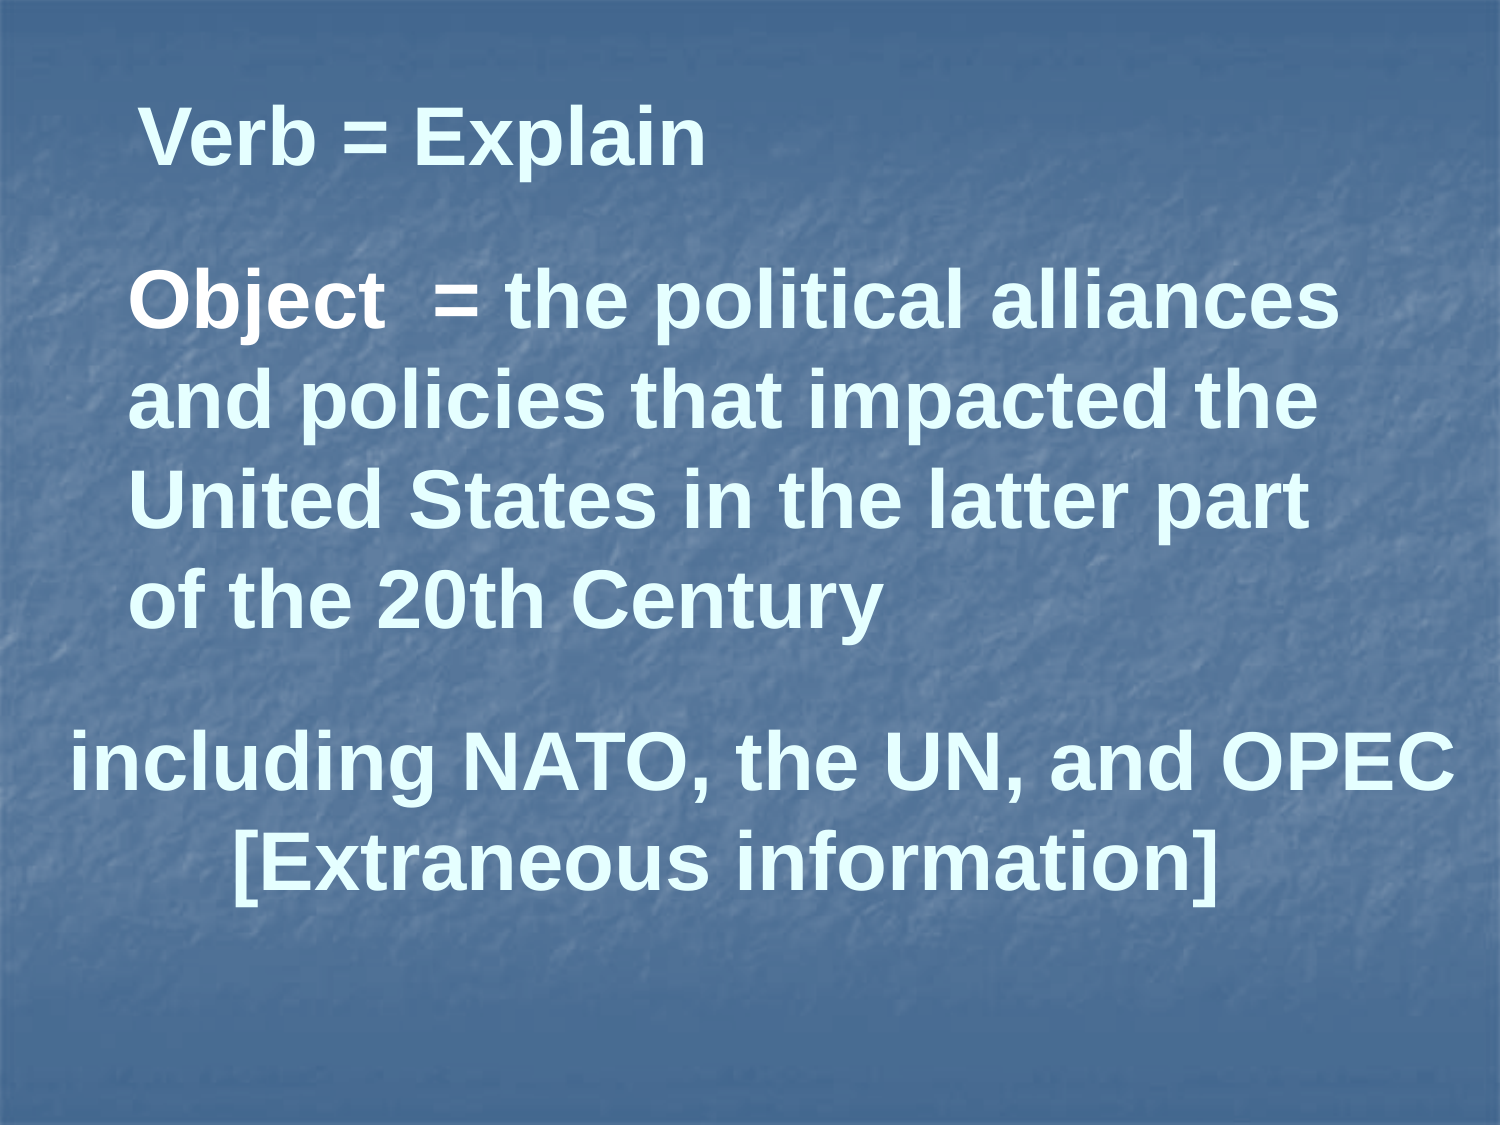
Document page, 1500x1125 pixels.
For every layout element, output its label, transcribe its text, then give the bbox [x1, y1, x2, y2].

text_box including NATO, the UN, and OPEC [Extraneous information] [53, 699, 1496, 915]
text_box Object = the political alliances and policies that impacted the United States in the latter part of the 20th Century [112, 237, 1413, 653]
text_box Verb = Explain [53, 75, 1413, 190]
